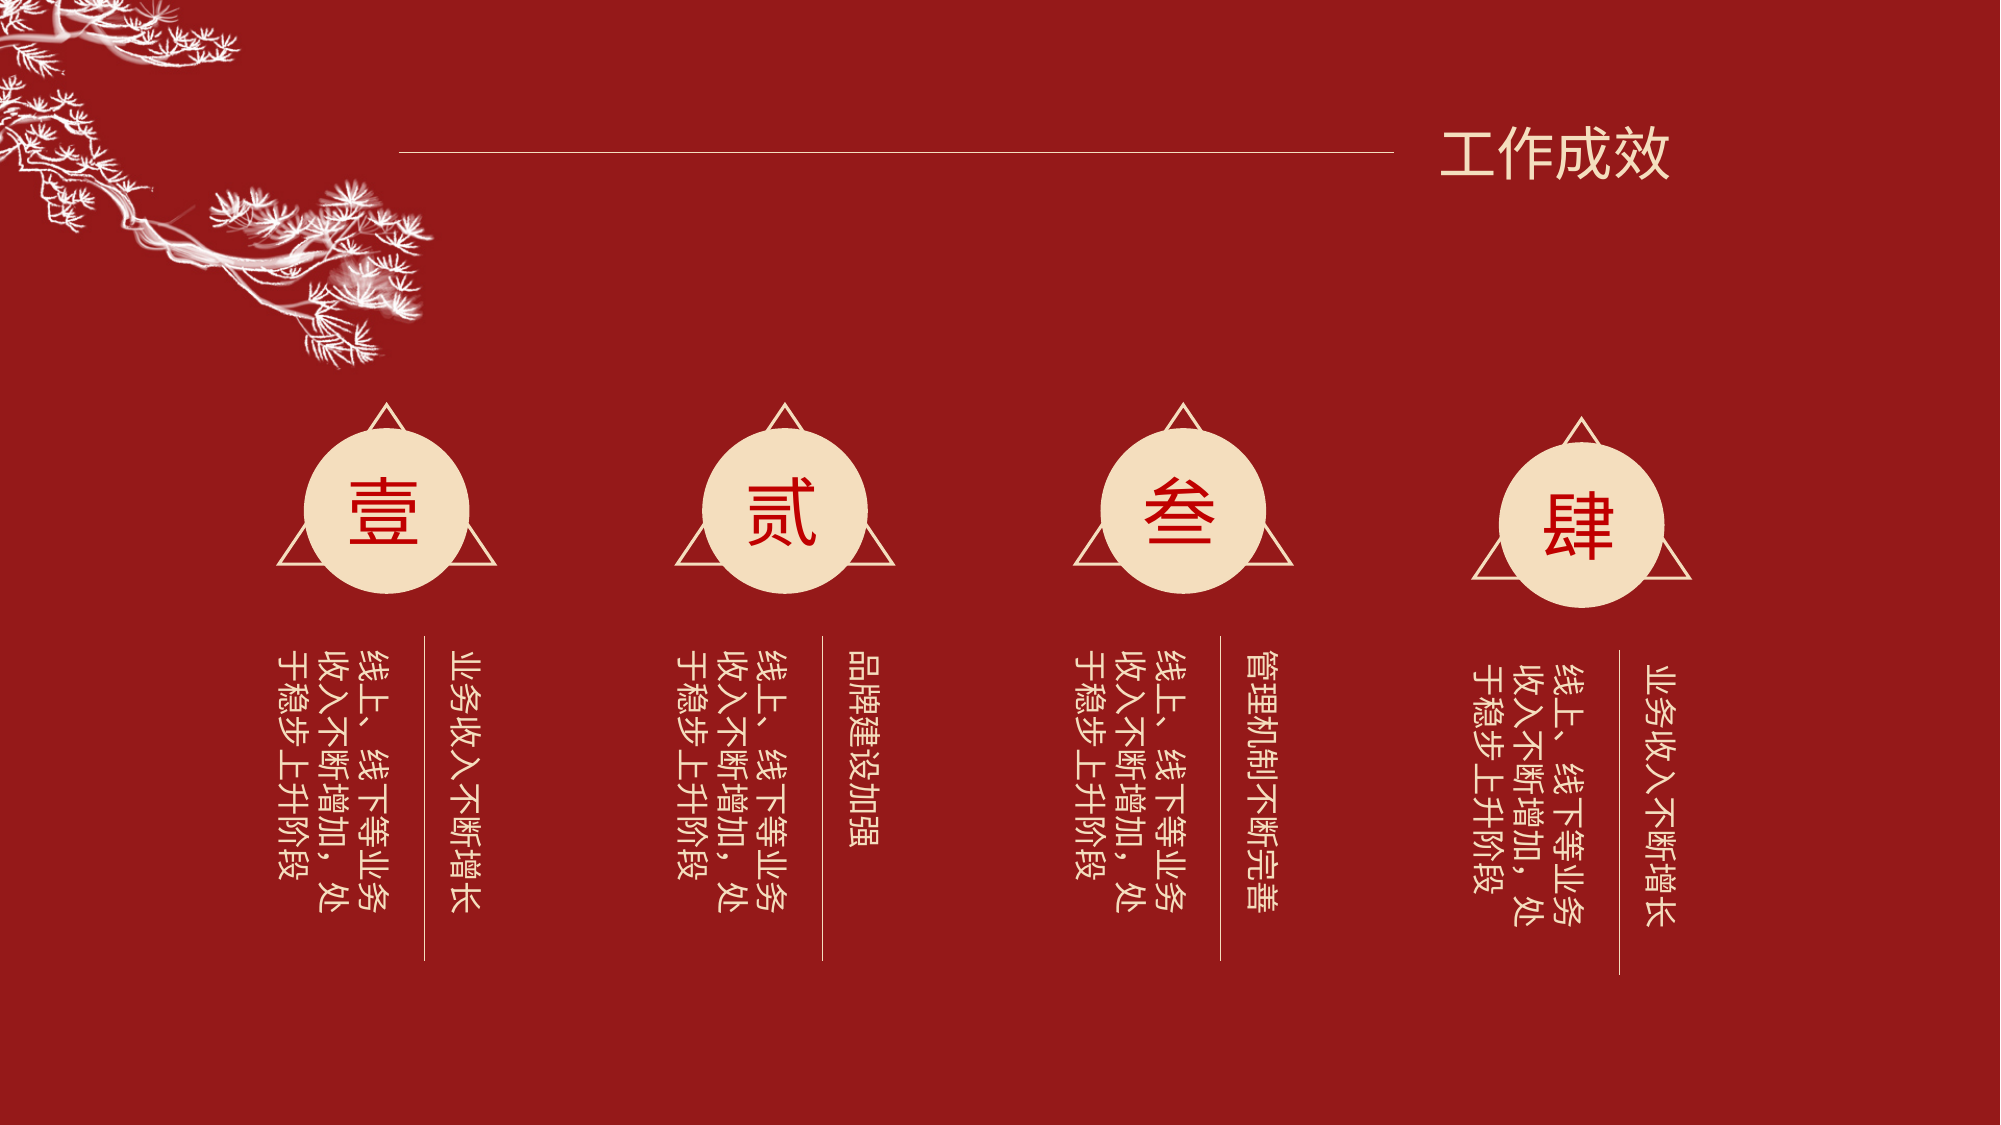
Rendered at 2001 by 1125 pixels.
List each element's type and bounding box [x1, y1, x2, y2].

text_box [1047, 404, 1292, 961]
text_box [251, 404, 495, 961]
picture [0, 0, 2000, 1125]
text_box [1446, 418, 1690, 975]
text_box [649, 404, 893, 961]
